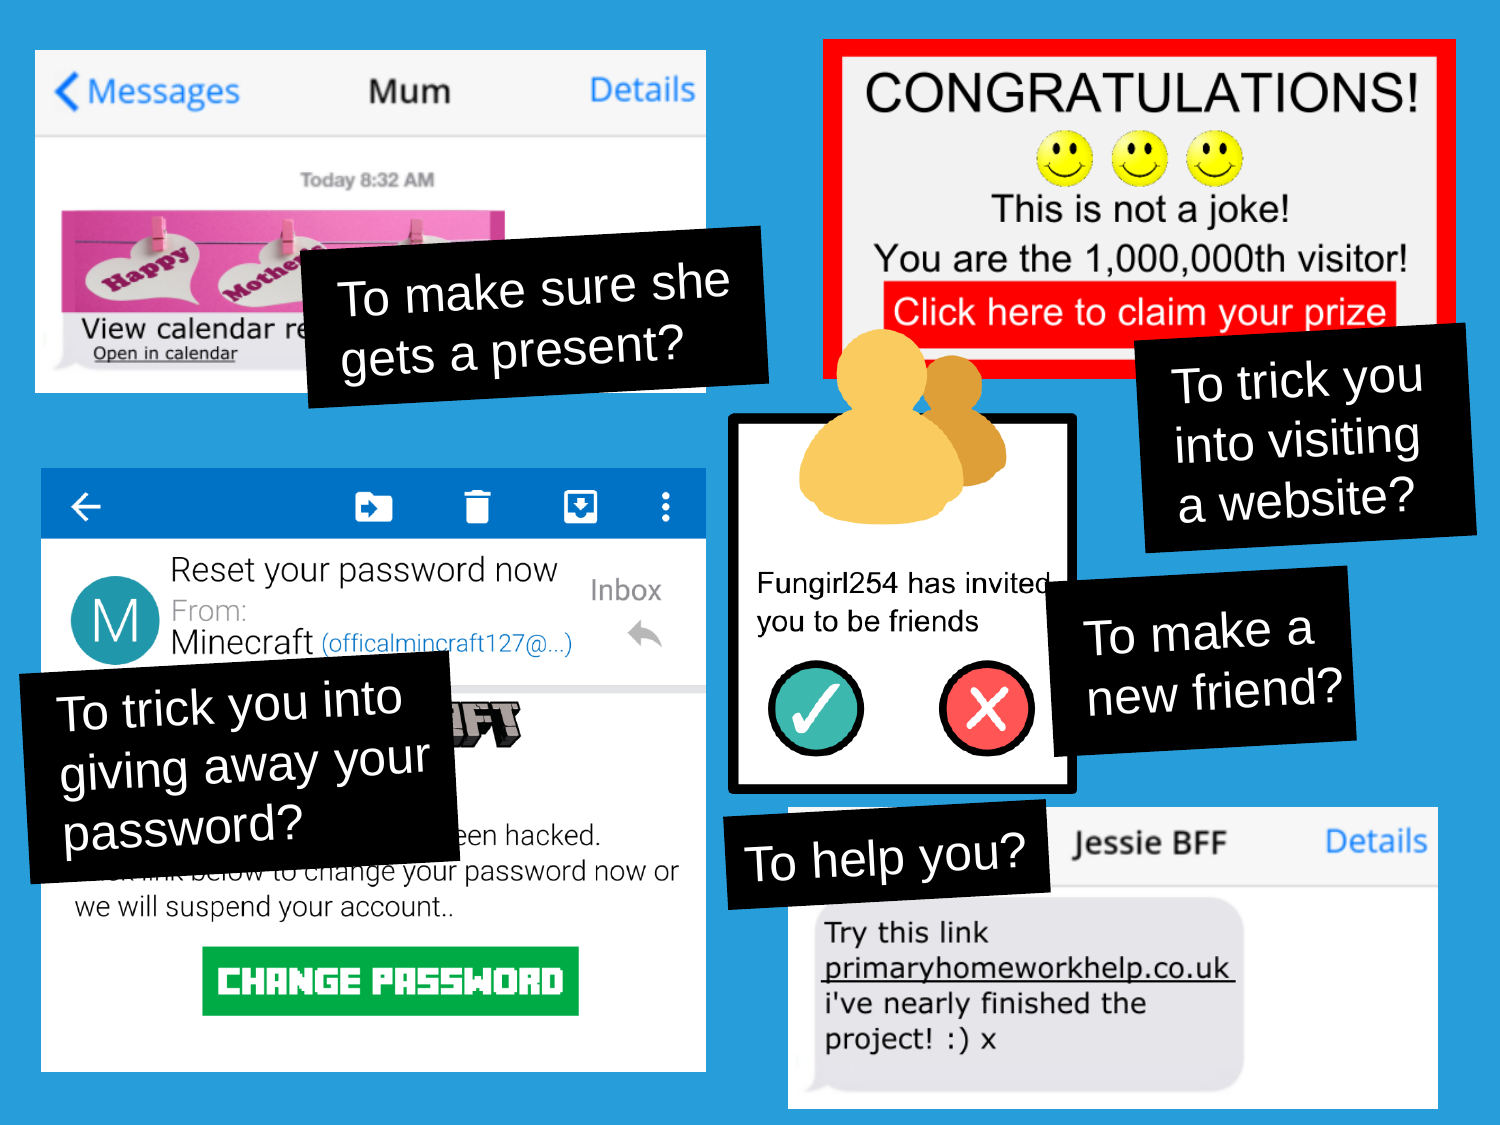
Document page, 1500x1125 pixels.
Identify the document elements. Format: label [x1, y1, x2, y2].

picture [788, 807, 1438, 1109]
text_box [1049, 573, 1364, 749]
text_box [725, 807, 1049, 902]
text_box [303, 238, 781, 397]
picture [35, 50, 706, 393]
picture [41, 468, 706, 1072]
text_box [1139, 331, 1472, 545]
text_box [24, 661, 502, 873]
picture [728, 39, 1456, 794]
